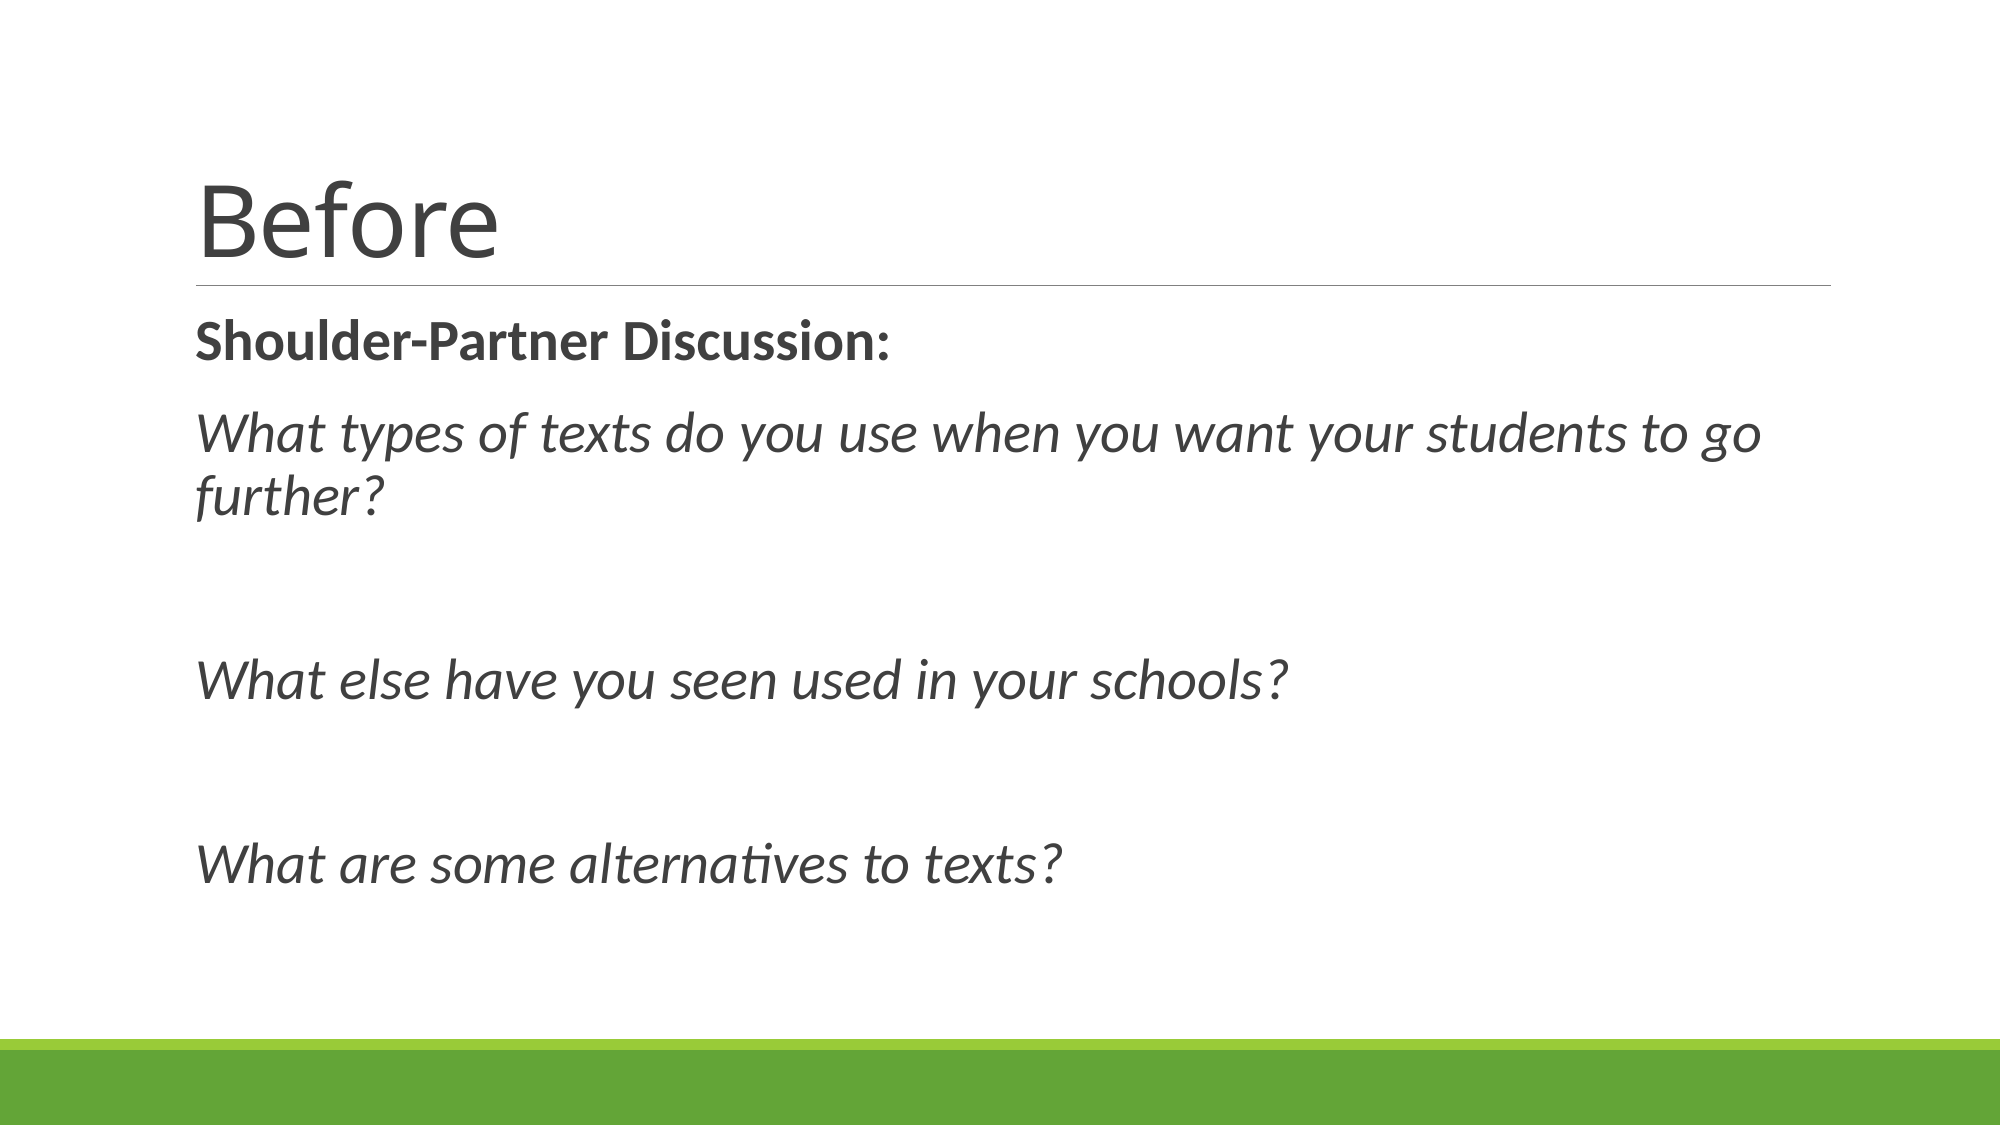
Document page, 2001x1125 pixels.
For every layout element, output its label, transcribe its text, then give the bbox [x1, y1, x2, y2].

list Shoulder-Partner Discussion: What types of texts do you use when you want your students to go further? What else have you seen used in your schools? What are some alternatives to texts? [180, 302, 1830, 963]
title Before [180, 47, 1830, 285]
